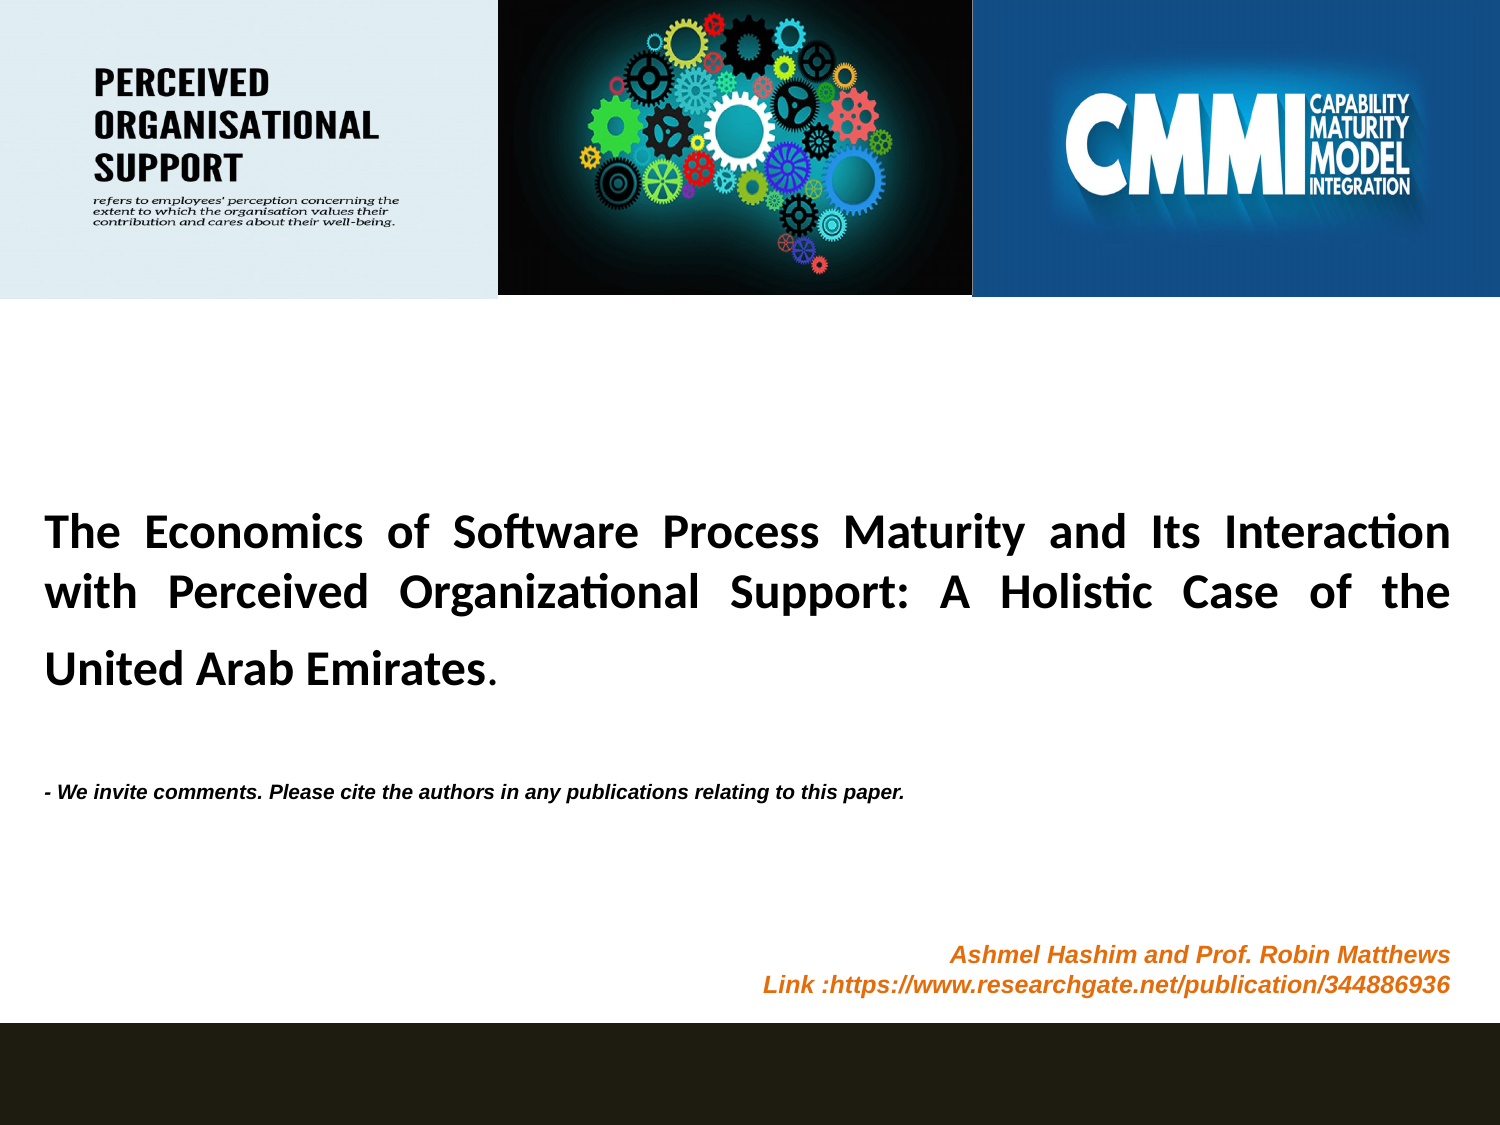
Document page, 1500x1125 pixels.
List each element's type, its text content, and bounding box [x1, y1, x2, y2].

picture [0, 0, 1500, 299]
text_box The Economics of Software Process Maturity and Its Interaction with Perceived Organizational Support: A Holistic Case of the United Arab Emirates. - We invite comments. Please cite the authors in any publications relating to this paper. Ashmel Hashim and Prof. Robin Matthews Link :https://www.researchgate.net/publication/344886936 [29, 491, 1467, 1007]
text_box [0, 1021, 1500, 1125]
